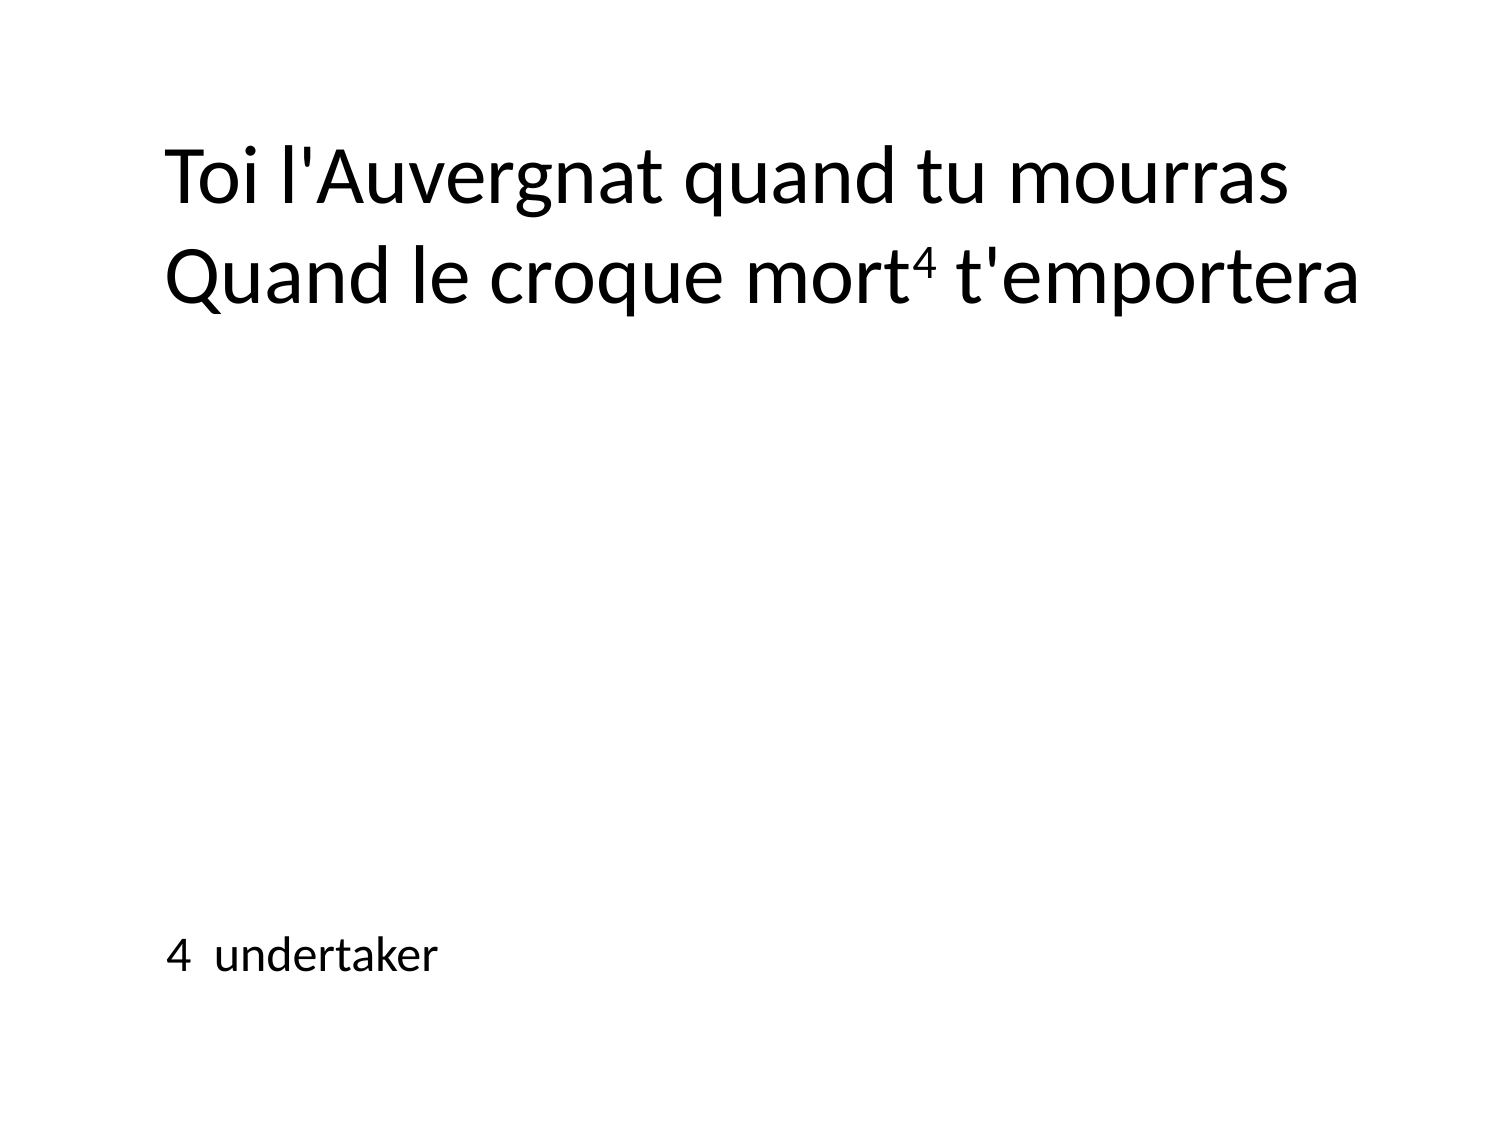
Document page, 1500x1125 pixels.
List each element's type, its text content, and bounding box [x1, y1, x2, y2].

text_box Toi l'Auvergnat quand tu mourras Quand le croque mort4 t'emportera [150, 112, 1500, 428]
text_box 4 undertaker [151, 913, 454, 989]
